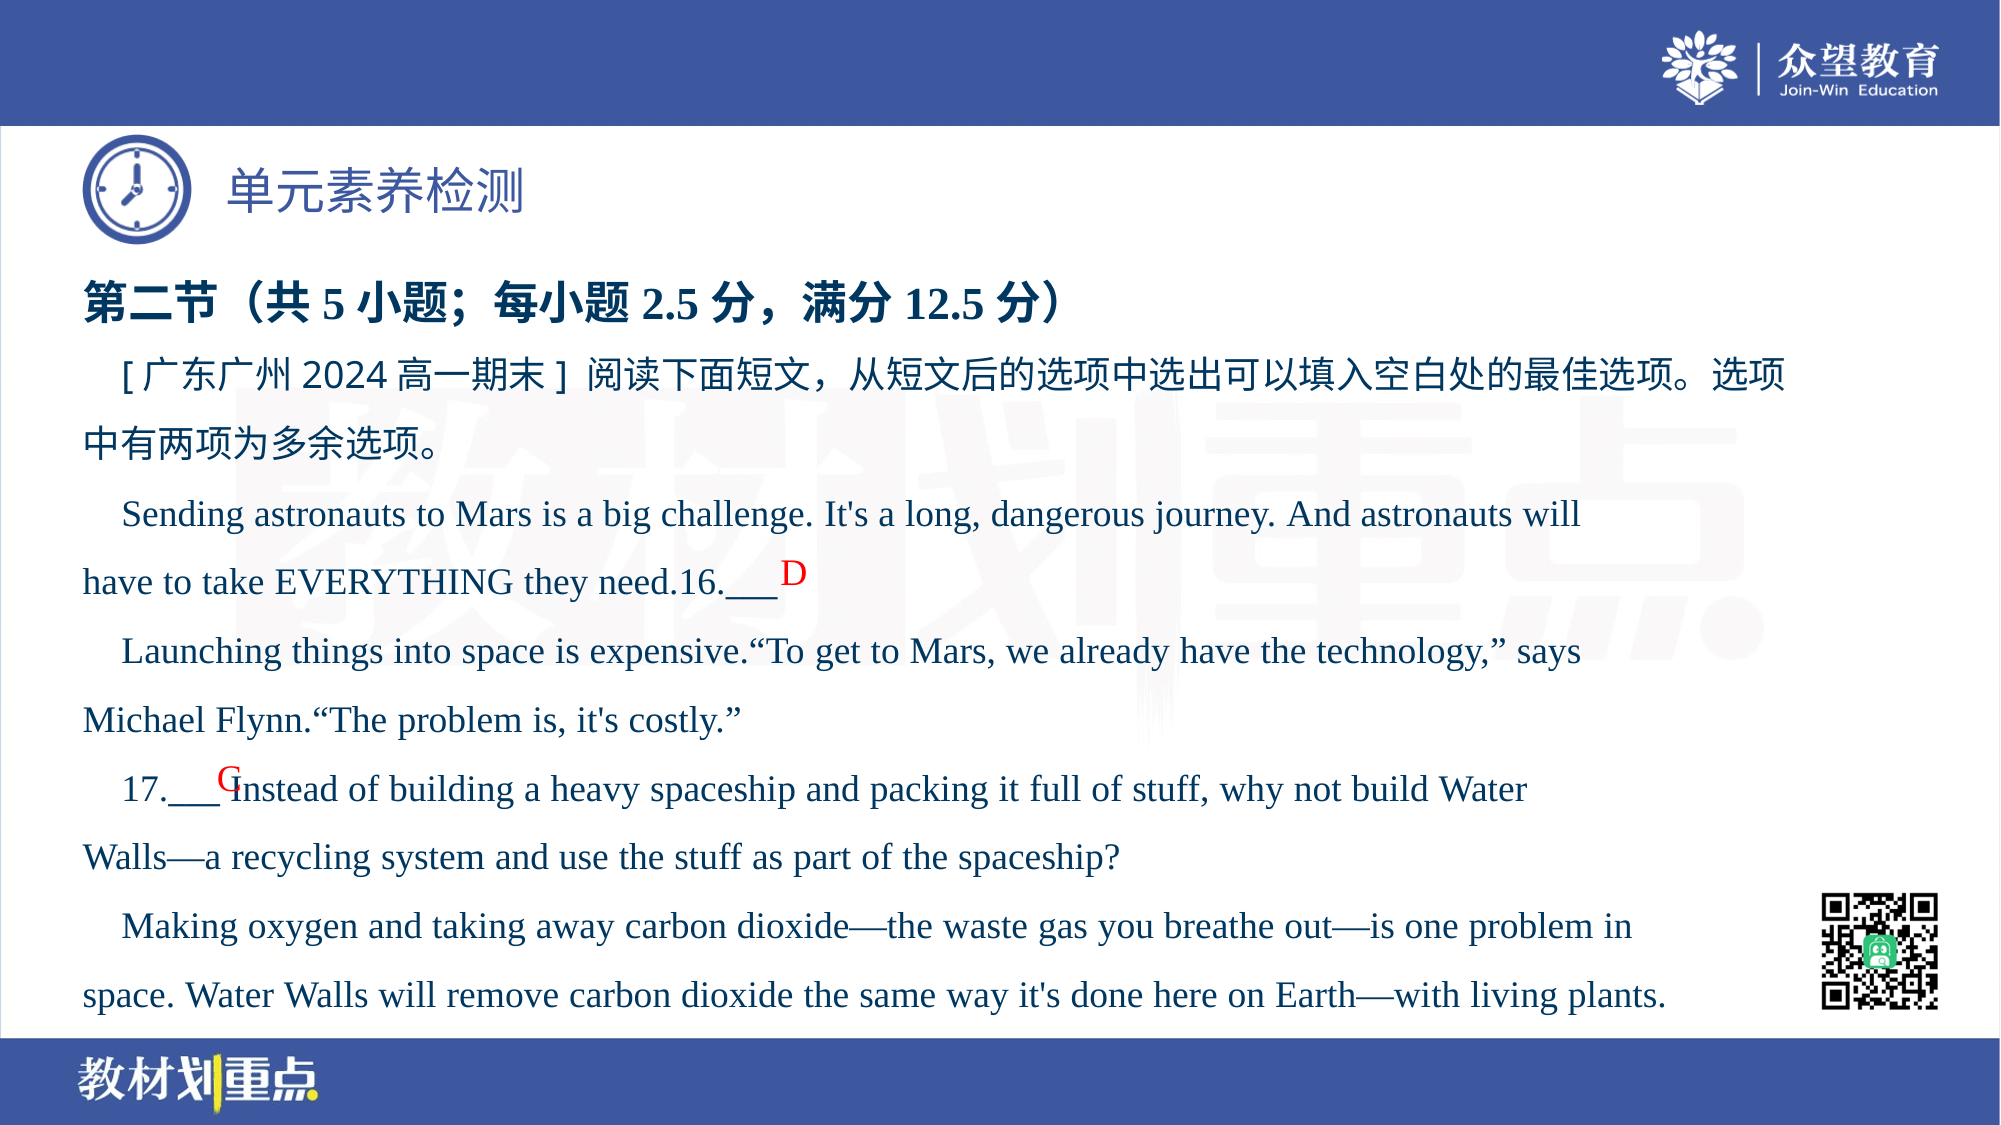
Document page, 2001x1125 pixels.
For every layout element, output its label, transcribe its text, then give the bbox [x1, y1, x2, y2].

text_box [广东广州2024高一期末] 阅读下面短文，从短文后的选项中选出可以填入空白处的最佳选项。选项 中有两项为多余选项。 Sending astronauts to Mars is a big challenge. It's a long, dangerous journey. And astronauts will have to take EVERYTHING they need.16.___ Launching things into space is expensive.“To get to Mars, we already have the technology,” says Michael Flynn.“The problem is, it's costly.” 17.___ Instead of building a heavy spaceship and packing it full of stuff, why not build Water Walls—a recycling system and use the stuff as part of the spaceship? Making oxygen and taking away carbon dioxide—the waste gas you breathe out—is one problem in space. Water Walls will remove carbon dioxide the same way it's done here on Earth—with living plants. [82, 327, 1817, 1015]
text_box C [203, 734, 256, 793]
text_box D [766, 528, 822, 587]
text_box 第二节（共5小题；每小题2.5分，满分12.5分） [82, 247, 1817, 327]
picture [0, 0, 2000, 1125]
